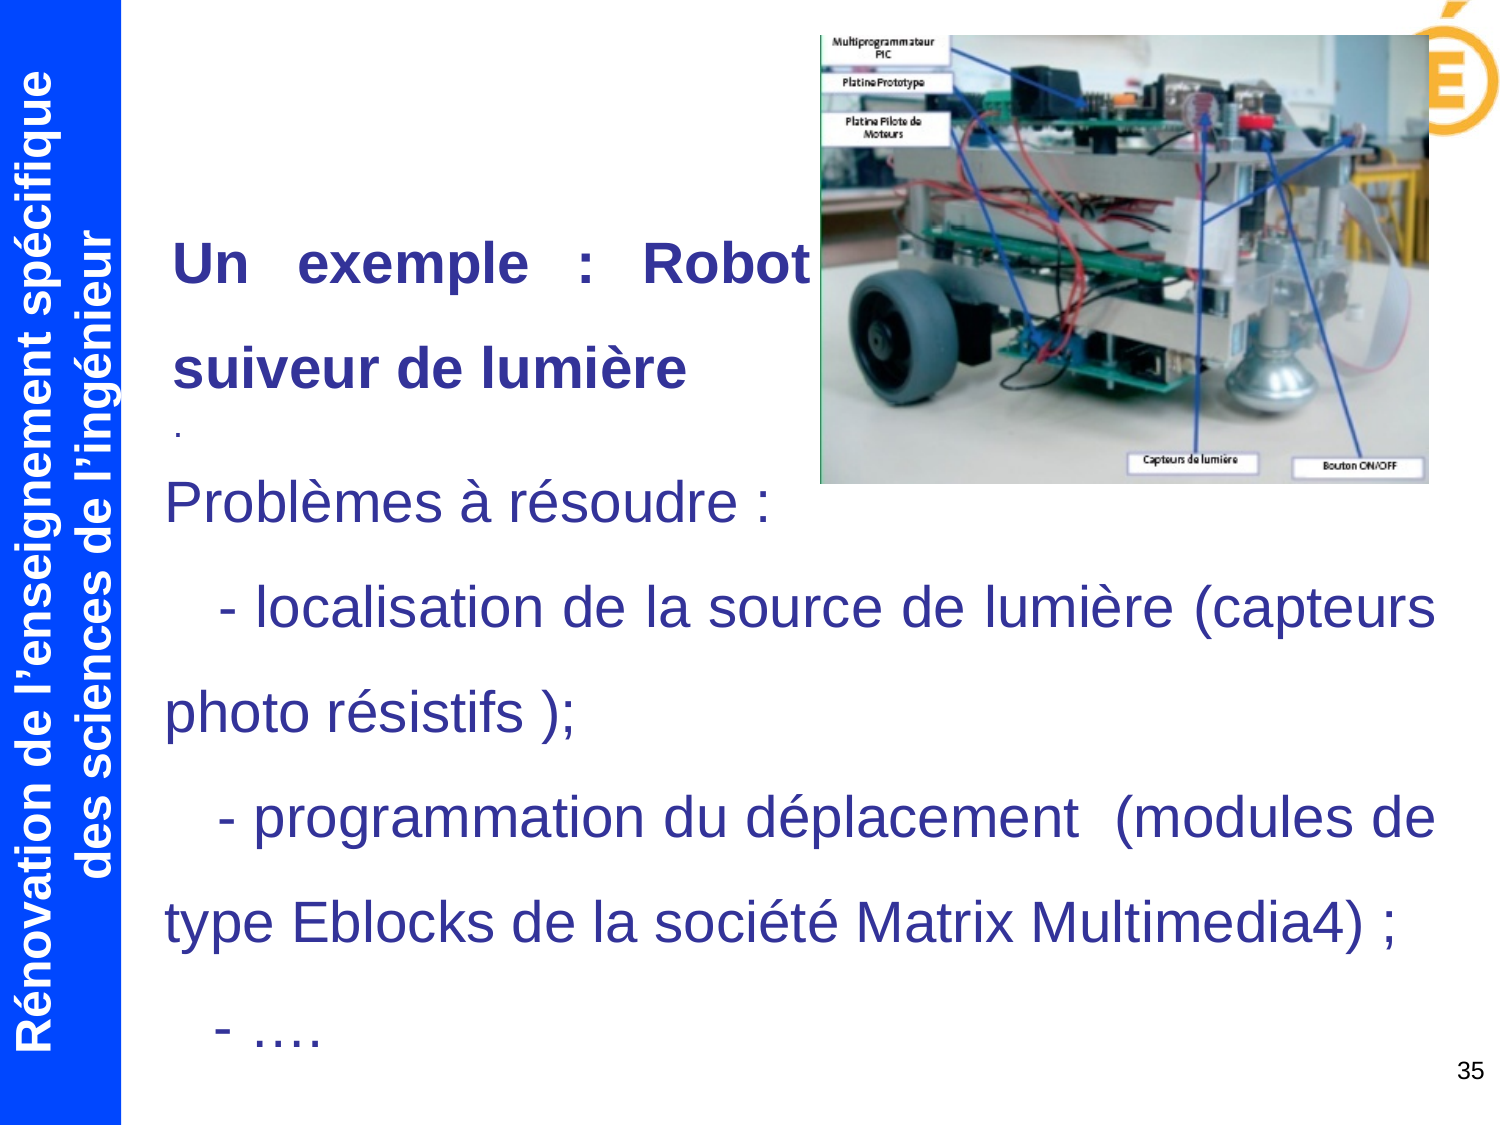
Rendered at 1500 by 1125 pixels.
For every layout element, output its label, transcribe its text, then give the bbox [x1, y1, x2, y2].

picture [820, 0, 1500, 484]
slide_number 35 [1149, 1046, 1500, 1125]
text_box Problèmes à résoudre : - localisation de la source de lumière (capteurs photo résistifs ); - programmation du déplacement (modules de type Eblocks de la société Matrix Multimedia4) ; - …. [149, 421, 1453, 1067]
text_box Un exemple : Robot suiveur de lumière . [158, 182, 814, 421]
